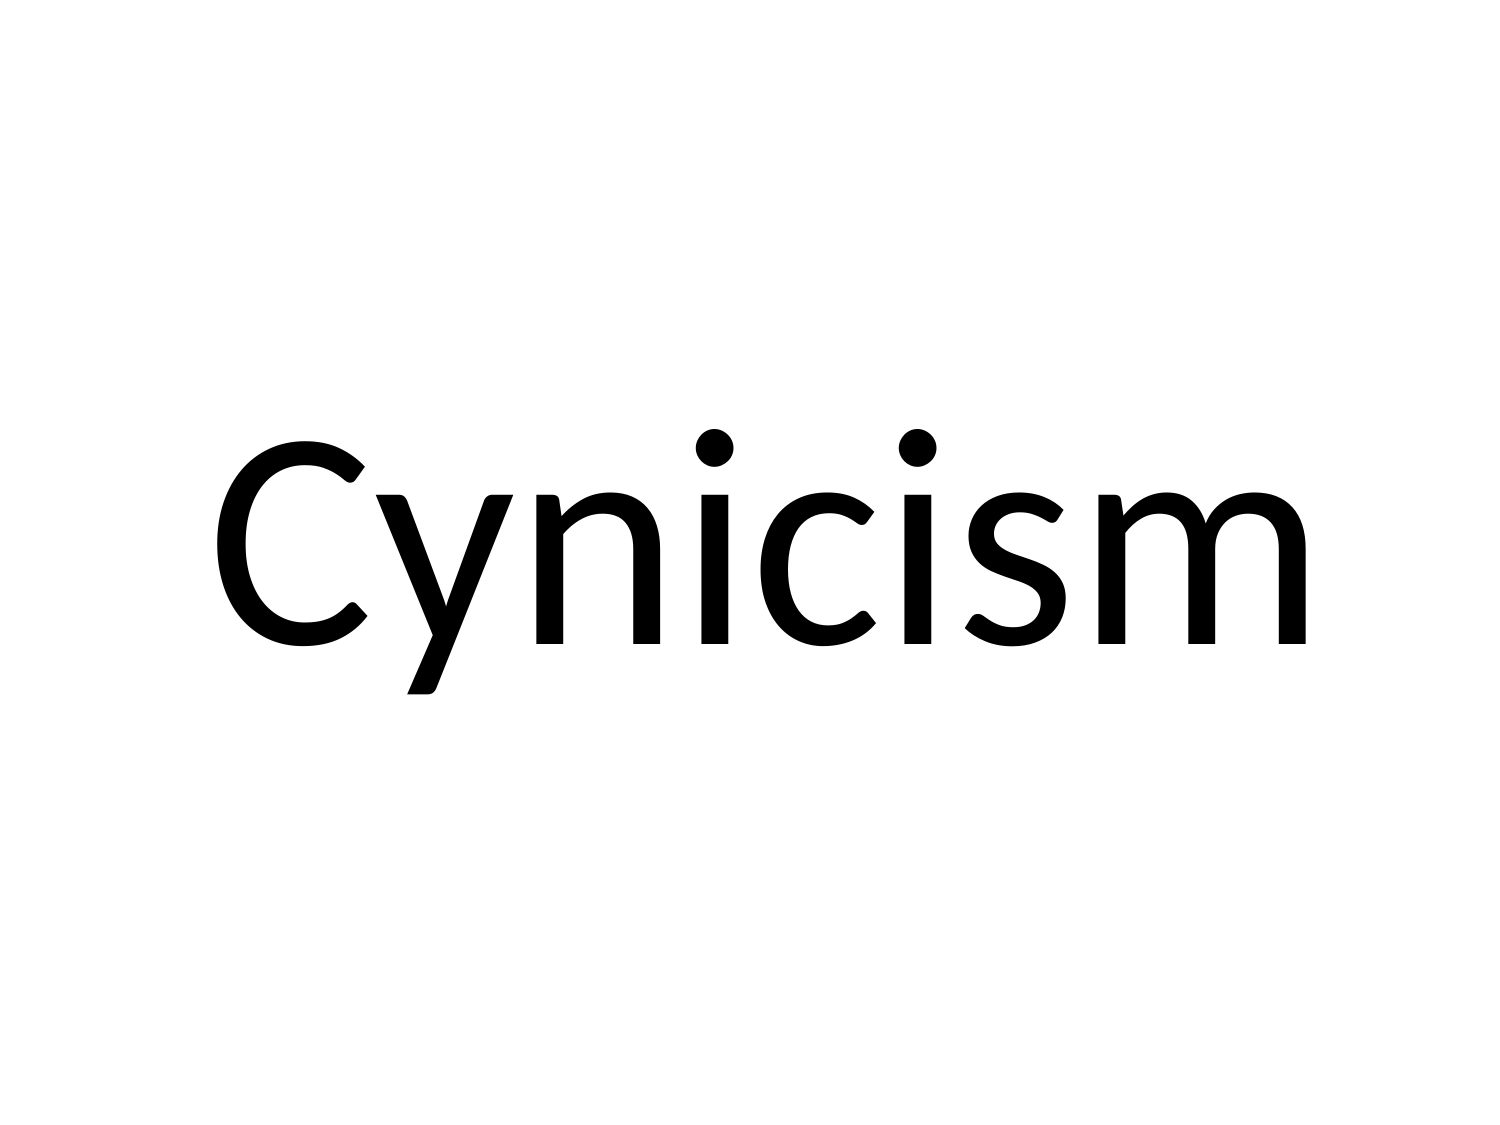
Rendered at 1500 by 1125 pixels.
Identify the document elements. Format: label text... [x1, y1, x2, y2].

text_box Cynicism [192, 324, 1343, 715]
